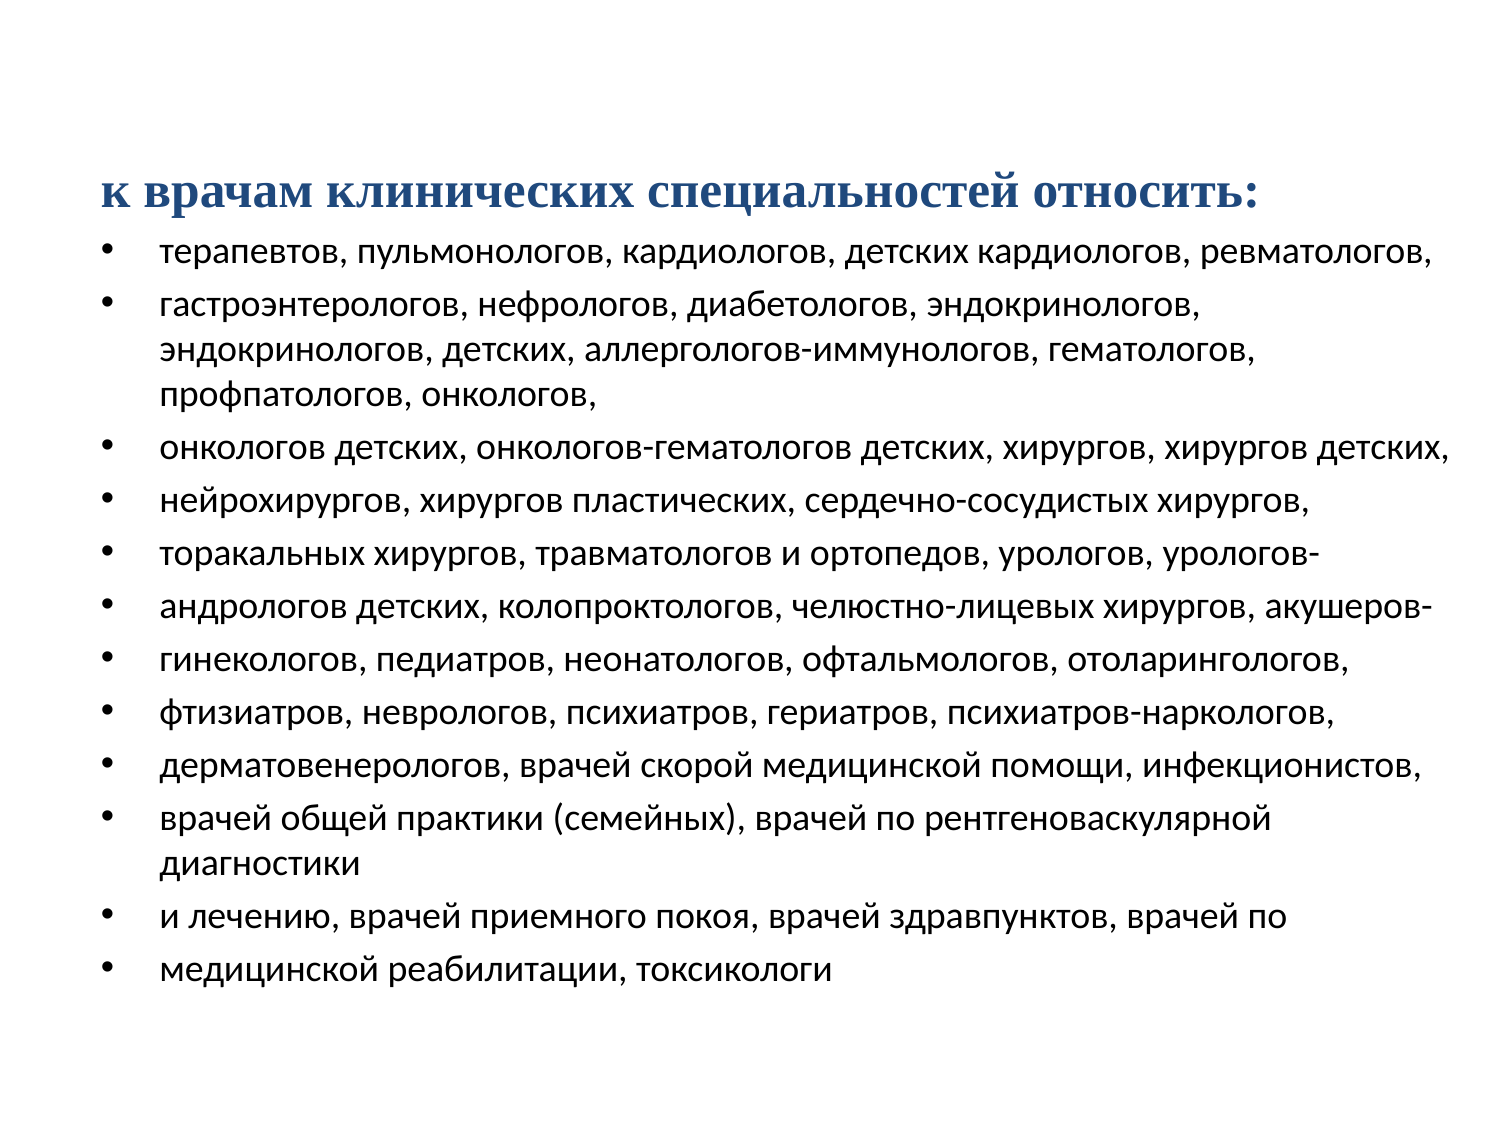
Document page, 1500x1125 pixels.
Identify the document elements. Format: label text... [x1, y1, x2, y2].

list к врачам клинических специальностей относить: терапевтов, пульмонологов, кардиологов, детских кардиологов, ревматологов, гастроэнтерологов, нефрологов, диабетологов, эндокринологов, эндокринологов, детских, аллергологов-иммунологов, гематологов, профпатологов, онкологов, онкологов детских, онкологов-гематологов детских, хирургов, хирургов детских, нейрохирургов, хирургов пластических, сердечно-сосудистых хирургов, торакальных хирургов, травматологов и ортопедов, урологов, урологов- андрологов детских, колопроктологов, челюстно-лицевых хирургов, акушеров- гинекологов, педиатров, неонатологов, офтальмологов, отоларингологов, фтизиатров, неврологов, психиатров, гериатров, психиатров-наркологов, дерматовенерологов, врачей скорой медицинской помощи, инфекционистов, врачей общей практики (семейных), врачей по рентгеноваскулярной диагностики и лечению, врачей приемного покоя, врачей здравпунктов, врачей по медицинской реабилитации, токсикологи [100, 148, 1464, 1052]
